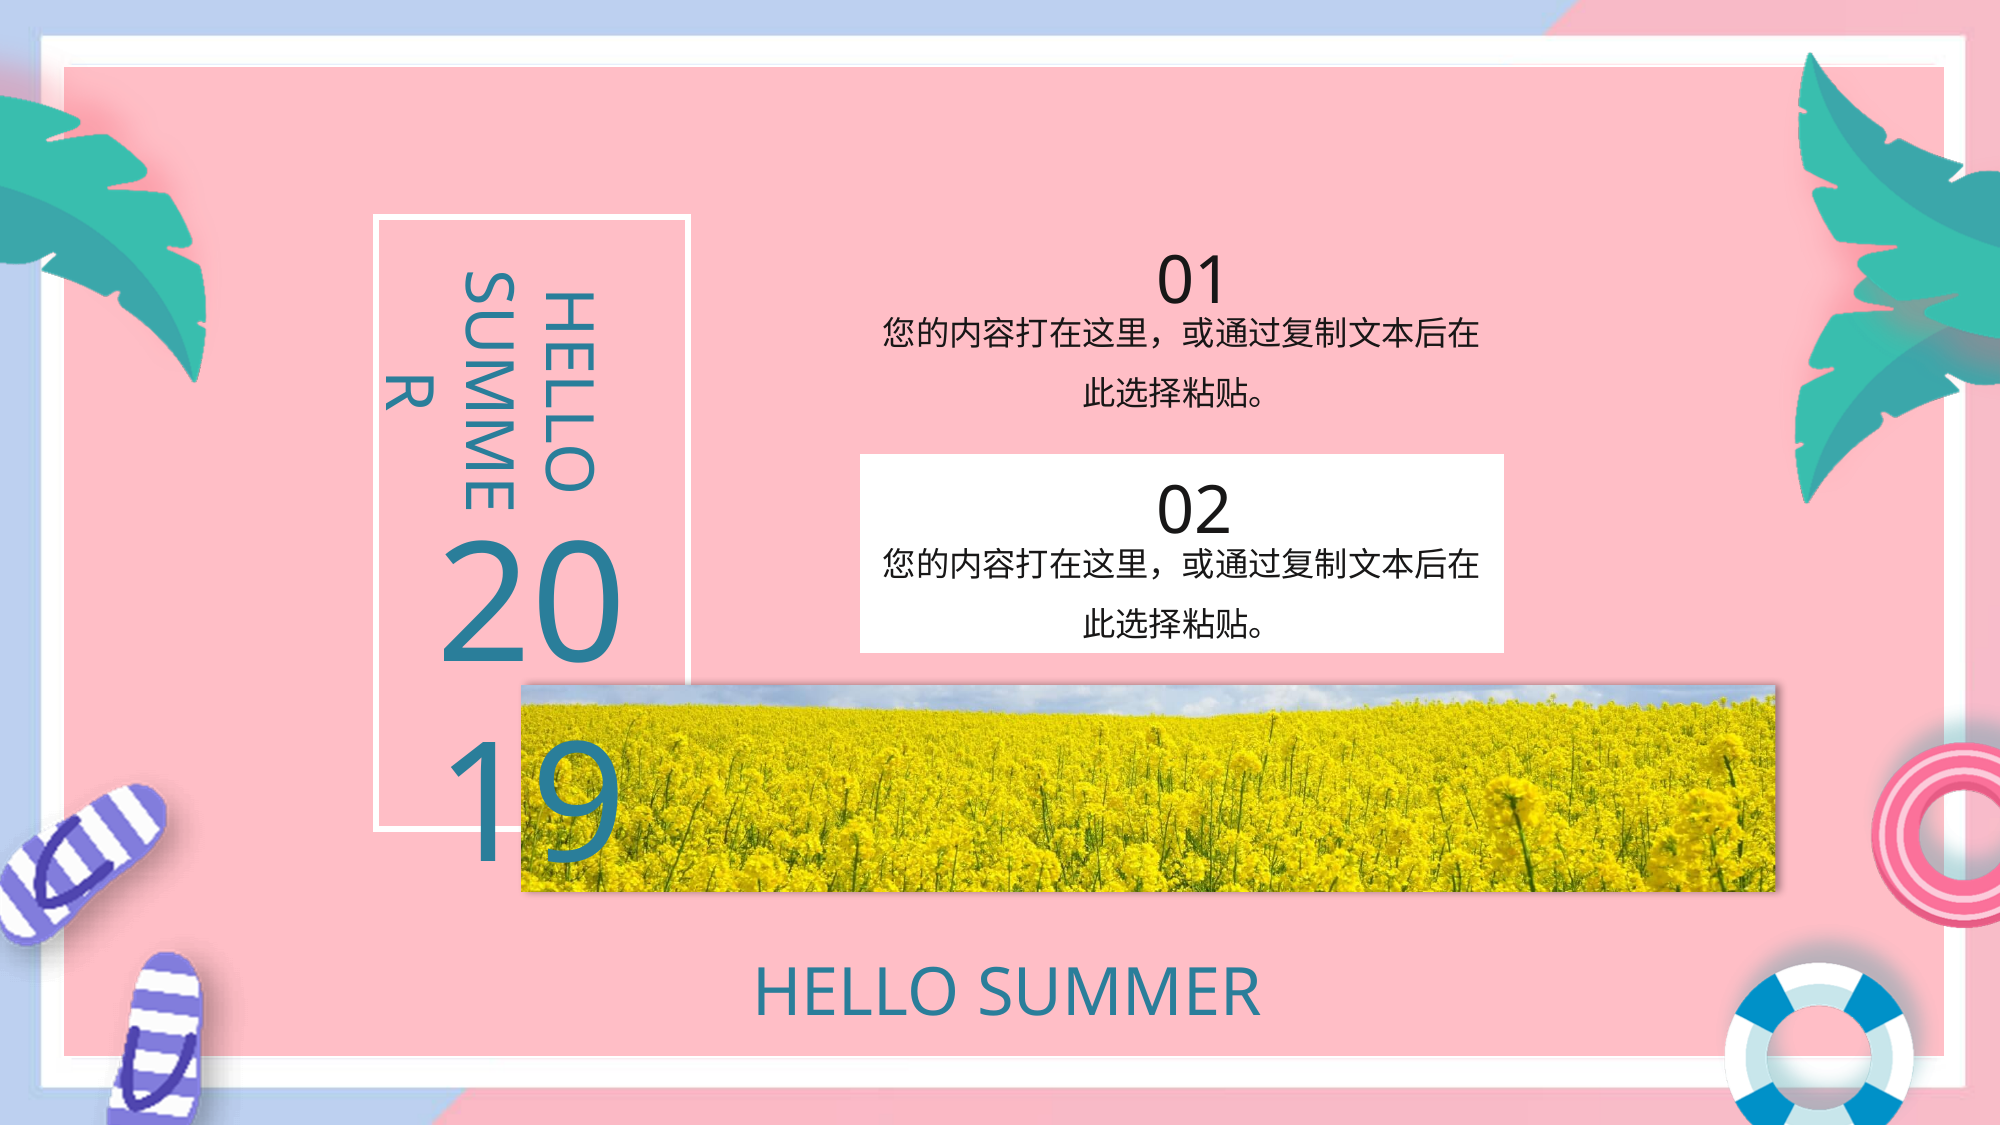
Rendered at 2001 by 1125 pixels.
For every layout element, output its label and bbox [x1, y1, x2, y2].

picture [0, 722, 434, 1125]
text_box [860, 189, 1504, 419]
text_box [860, 419, 1504, 653]
picture [1650, 0, 2000, 578]
picture [521, 685, 2000, 1125]
picture [0, 0, 350, 456]
text_box [0, 0, 2000, 1125]
